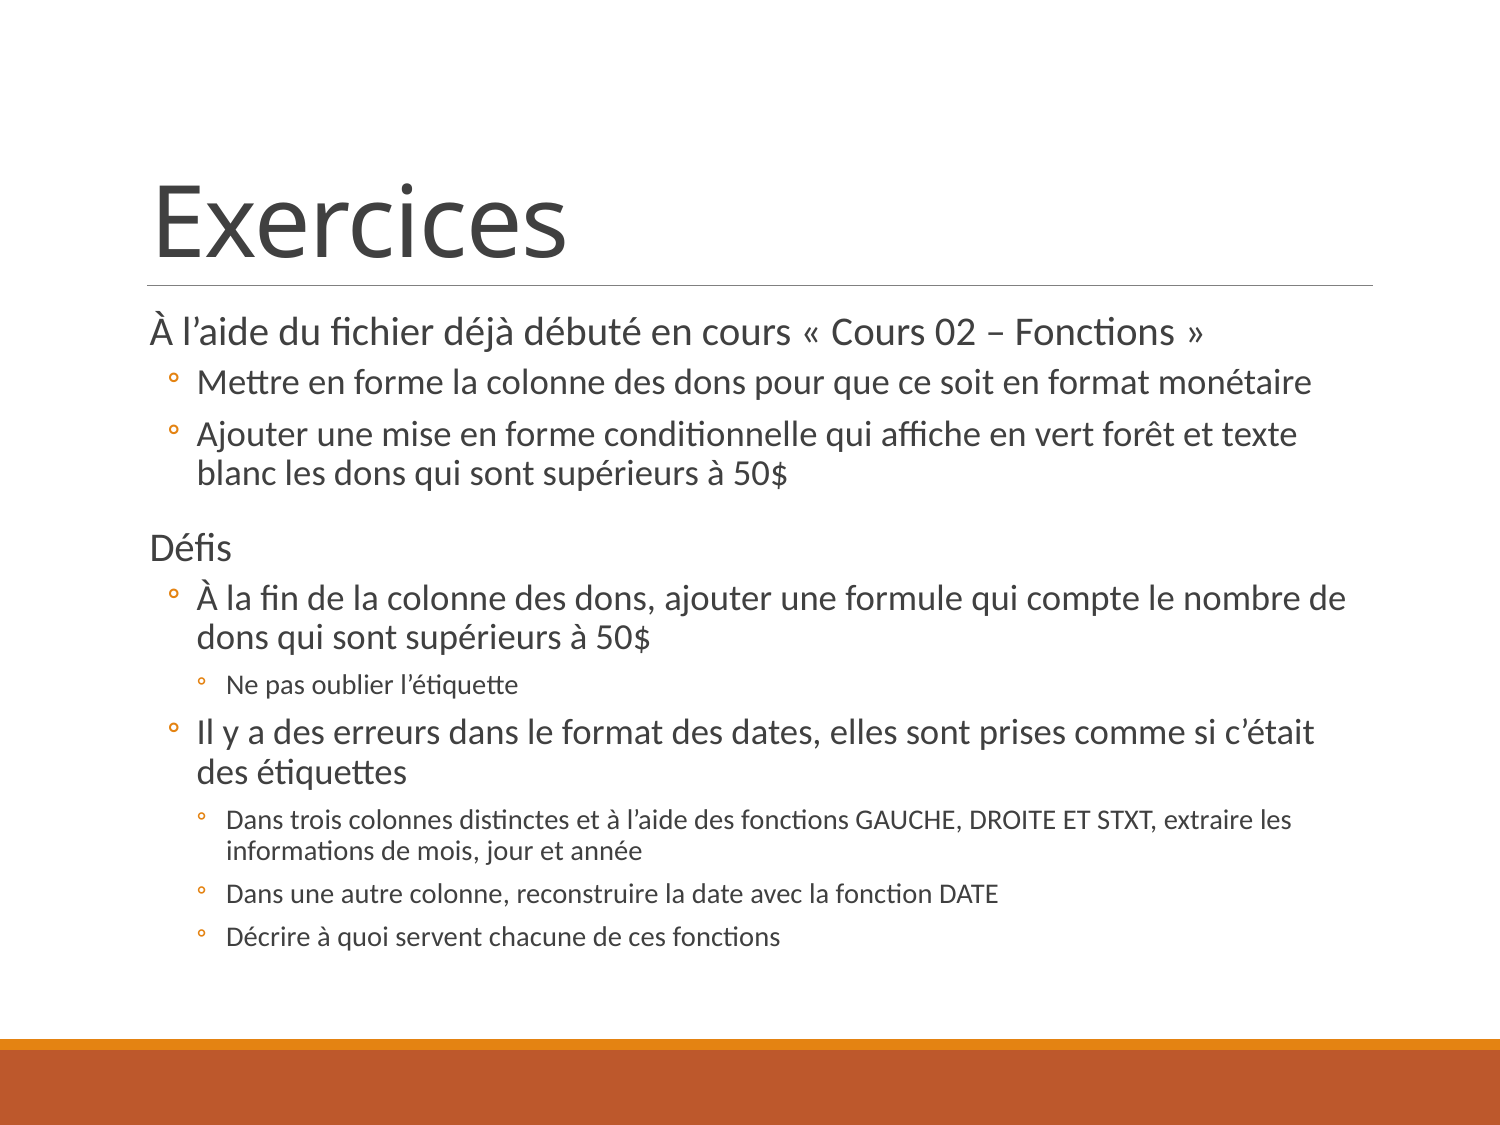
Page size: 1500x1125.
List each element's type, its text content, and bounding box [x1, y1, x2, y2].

list À l’aide du fichier déjà débuté en cours « Cours 02 – Fonctions » Mettre en forme la colonne des dons pour que ce soit en format monétaire Ajouter une mise en forme conditionnelle qui affiche en vert forêt et texte blanc les dons qui sont supérieurs à 50$ Défis À la fin de la colonne des dons, ajouter une formule qui compte le nombre de dons qui sont supérieurs à 50$ Ne pas oublier l’étiquette Il y a des erreurs dans le format des dates, elles sont prises comme si c’était des étiquettes Dans trois colonnes distinctes et à l’aide des fonctions GAUCHE, DROITE ET STXT, extraire les informations de mois, jour et année Dans une autre colonne, reconstruire la date avec la fonction DATE Décrire à quoi servent chacune de ces fonctions [135, 302, 1373, 963]
title Exercices [135, 47, 1373, 285]
